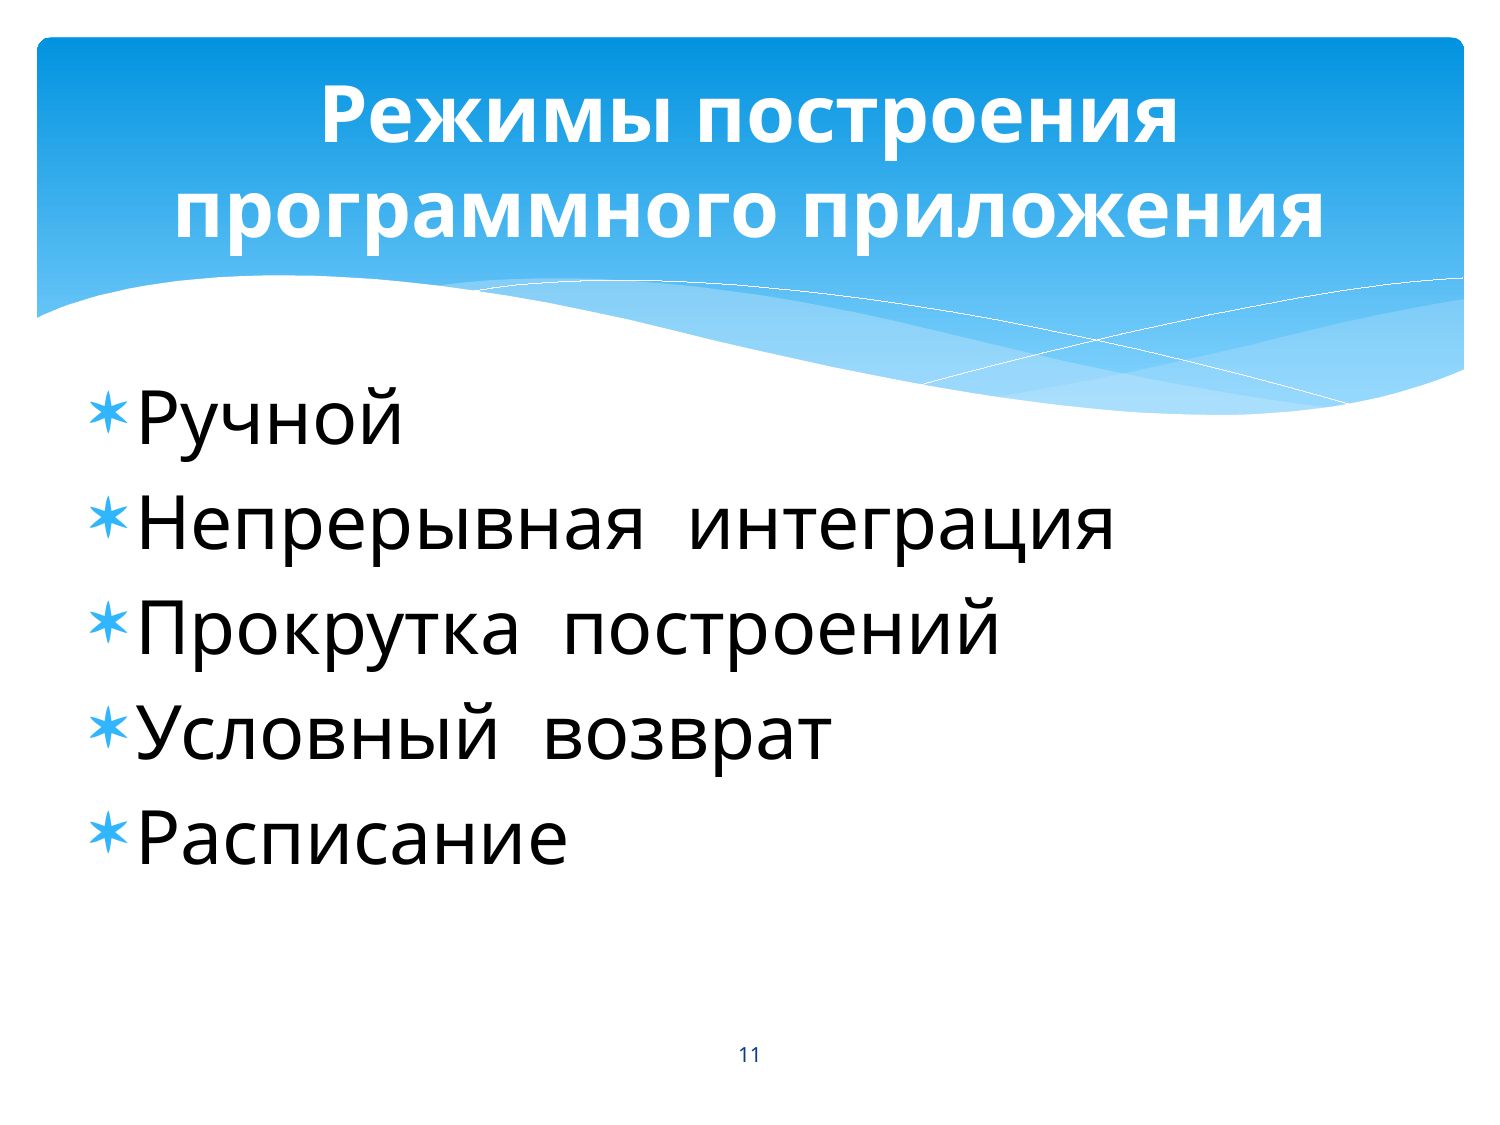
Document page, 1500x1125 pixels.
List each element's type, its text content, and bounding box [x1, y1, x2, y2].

title Режимы построения программного приложения [75, 55, 1425, 261]
slide_number 11 [654, 1025, 846, 1086]
list Ручной Непрерывная интеграция Прокрутка построений Условный возврат Расписание [75, 361, 1425, 1005]
